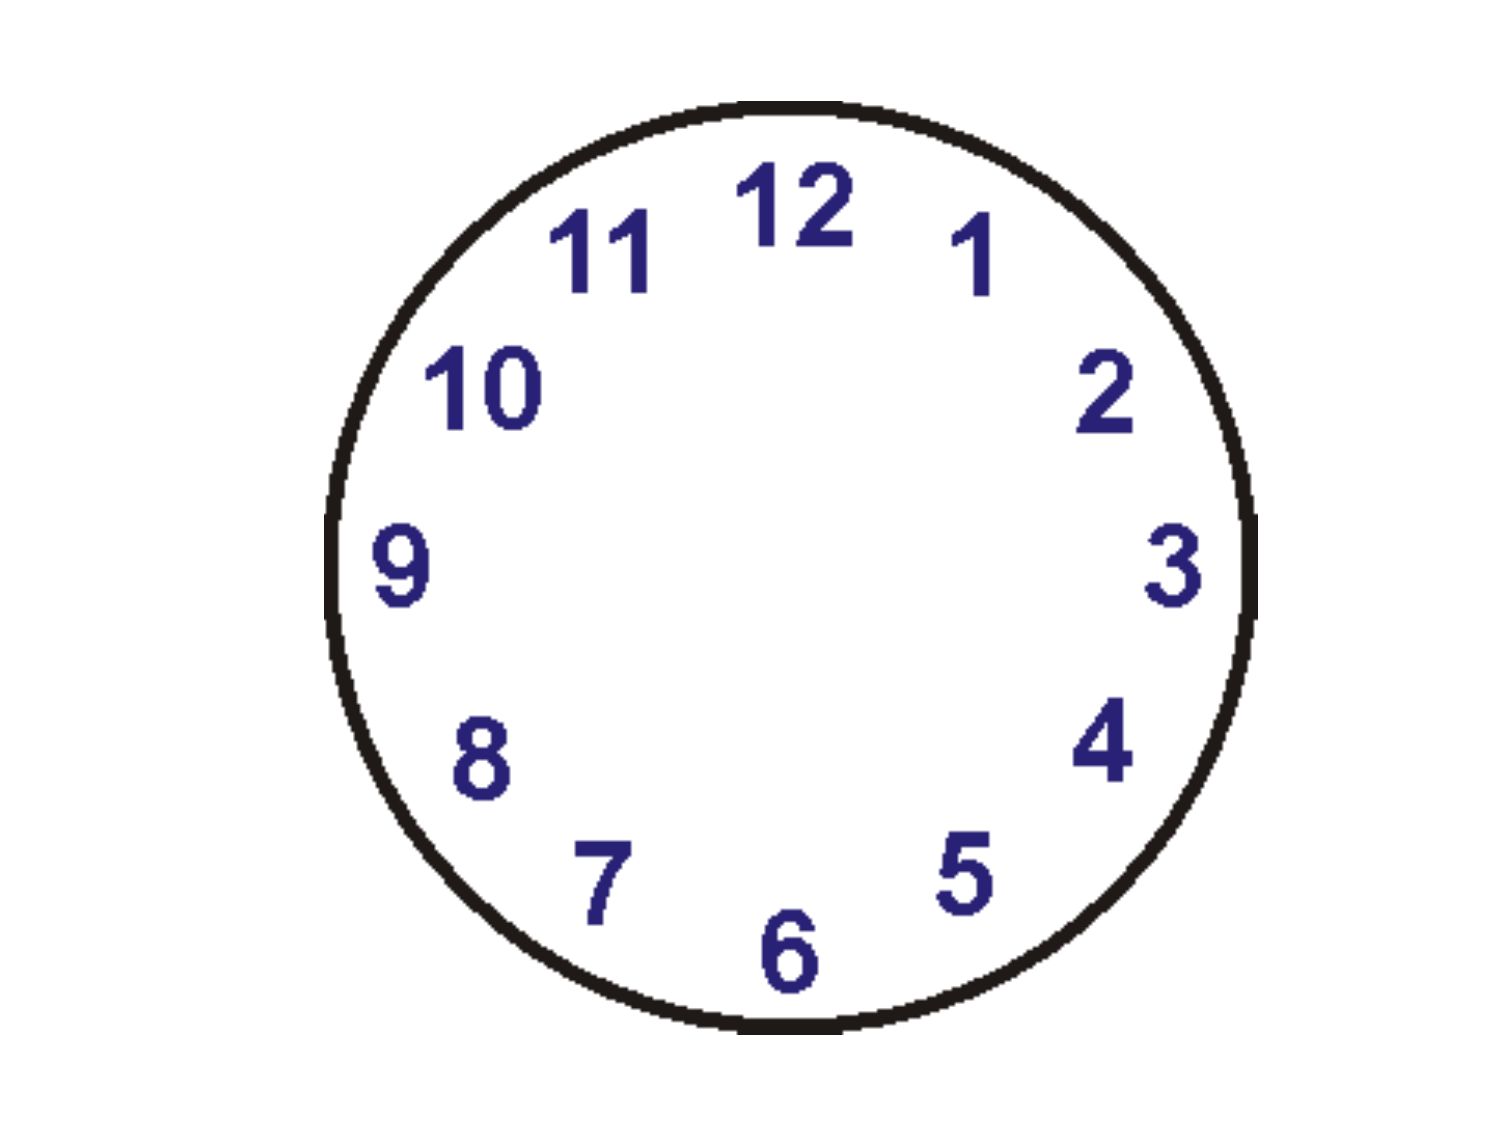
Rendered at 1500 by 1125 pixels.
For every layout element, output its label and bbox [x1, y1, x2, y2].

picture [324, 101, 1259, 1036]
